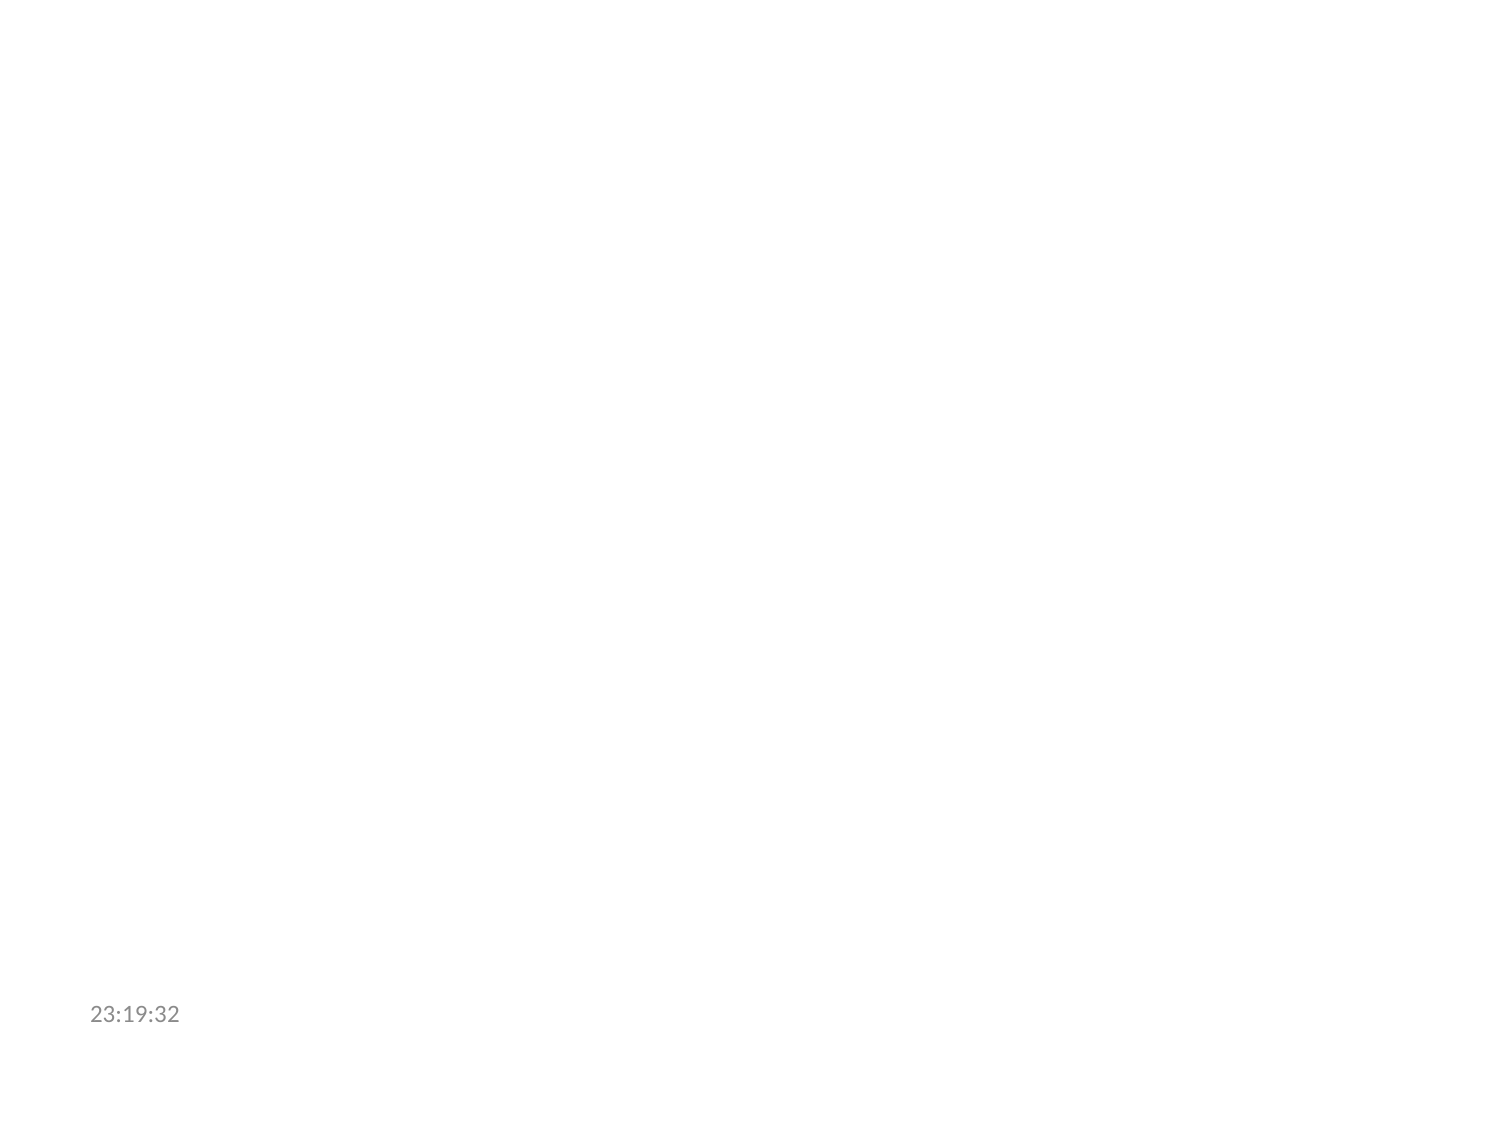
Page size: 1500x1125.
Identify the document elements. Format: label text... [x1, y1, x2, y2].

text_box 15:35:09 [75, 982, 425, 1043]
